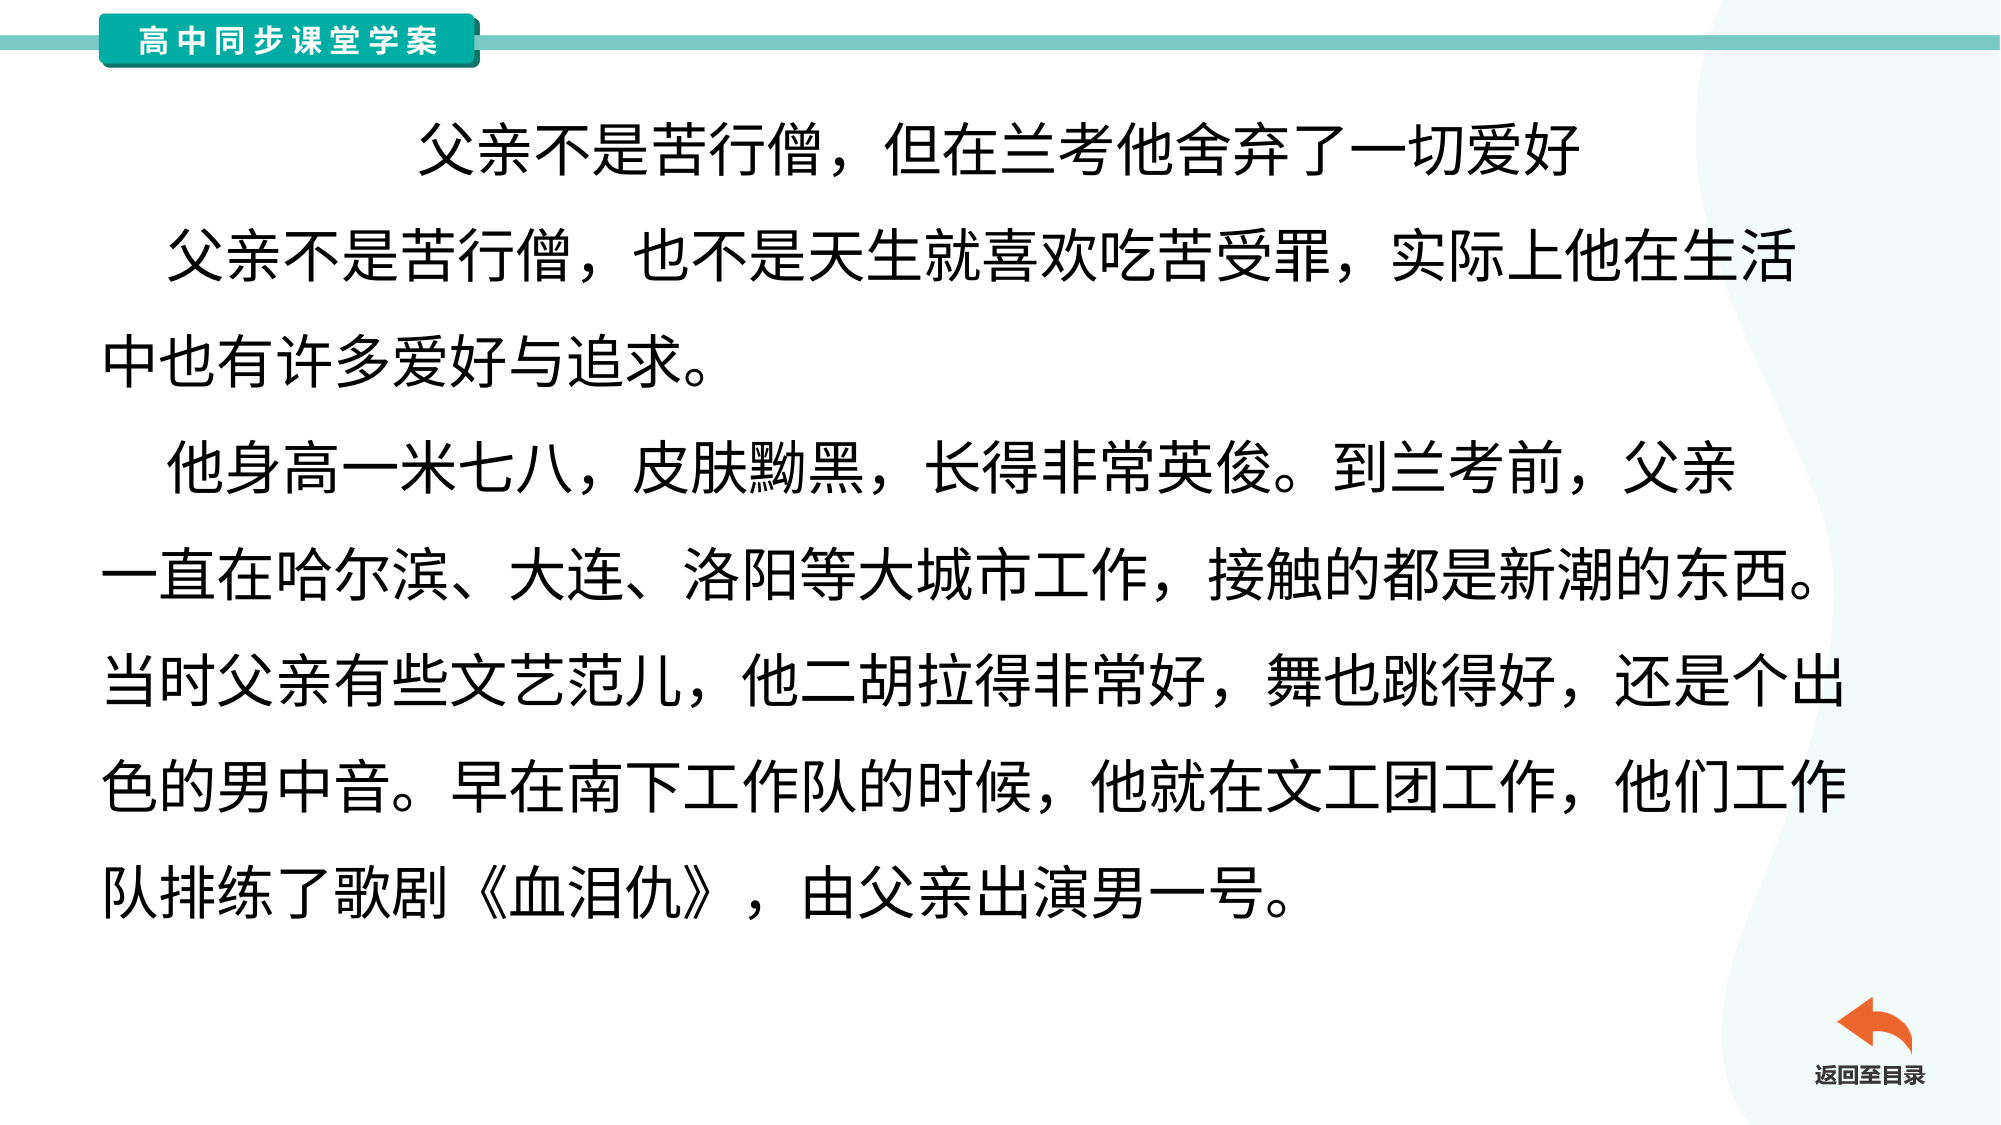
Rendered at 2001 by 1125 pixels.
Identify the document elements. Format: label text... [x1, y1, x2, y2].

text_box 父亲不是苦行僧，但在兰考他舍弃了一切爱好 父亲不是苦行僧，也不是天生就喜欢吃苦受罪，实际上他在生活 中也有许多爱好与追求。 他身高一米七八，皮肤黝黑，长得非常英俊。到兰考前，父亲 一直在哈尔滨、大连、洛阳等大城市工作，接触的都是新潮的东西。 当时父亲有些文艺范儿，他二胡拉得非常好，舞也跳得好，还是个出 色的男中音。早在南下工作队的时候，他就在文工团工作，他们工作 队排练了歌剧《血泪仇》，由父亲出演男一号。 [100, 76, 1899, 927]
picture [0, 0, 2000, 1125]
